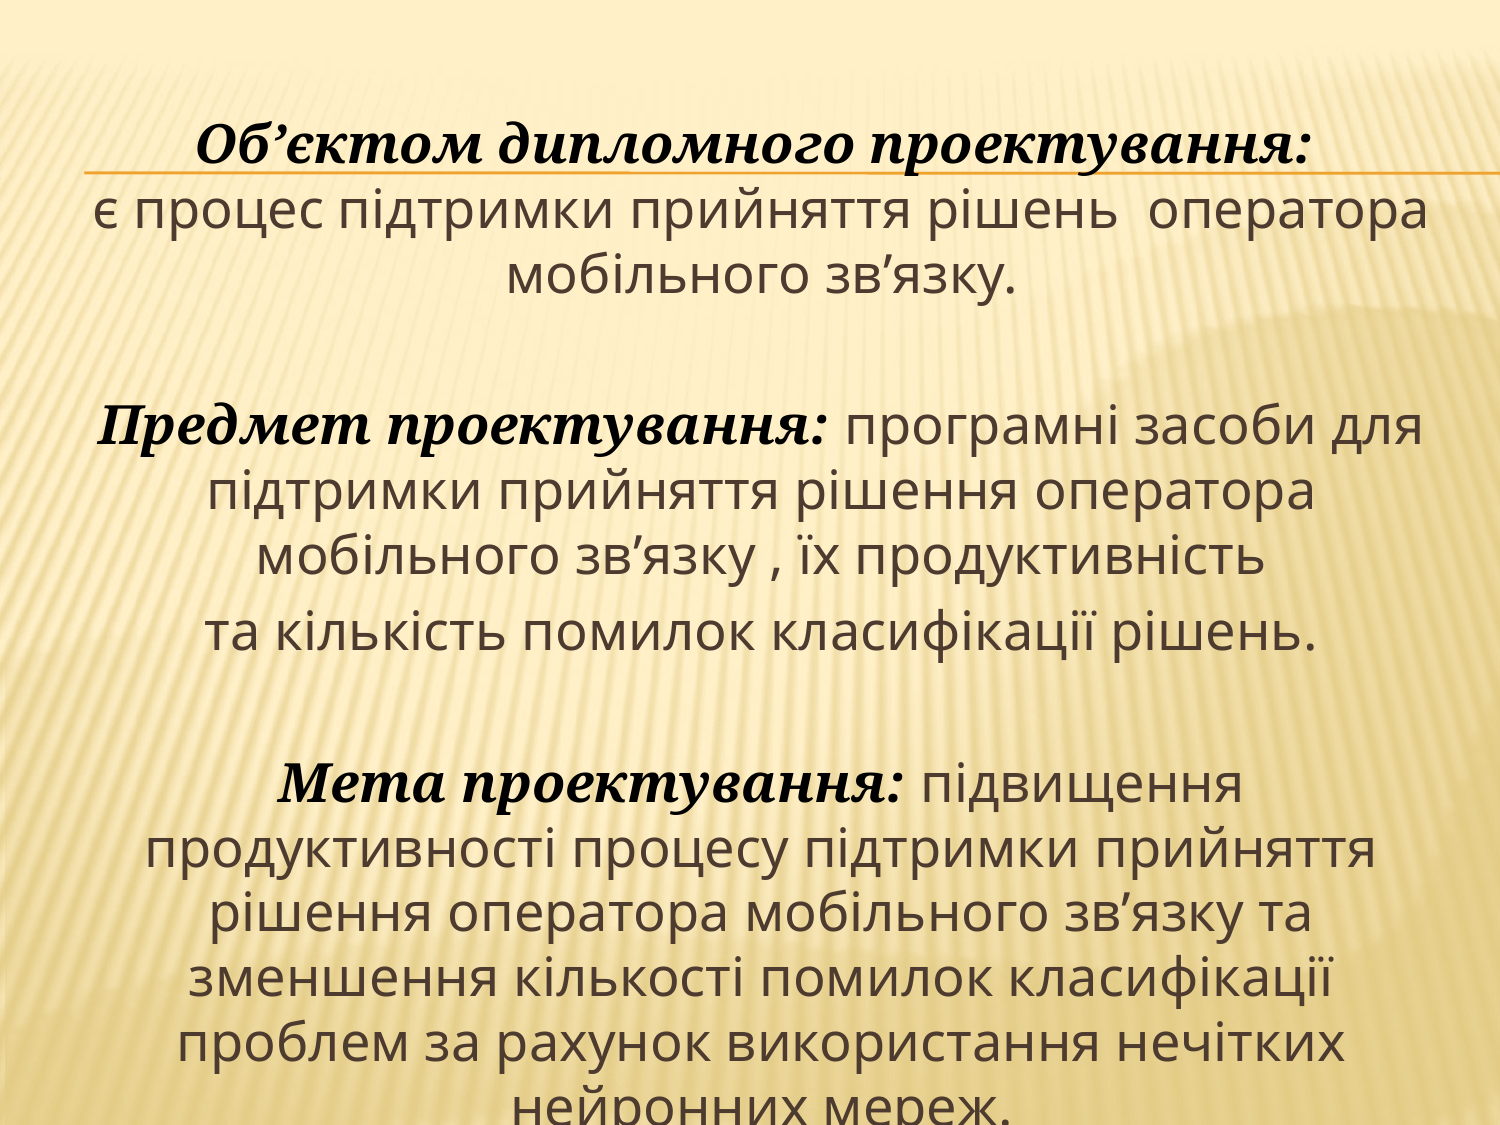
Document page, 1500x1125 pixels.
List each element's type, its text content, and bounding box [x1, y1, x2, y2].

list Об’єктом дипломного проектування: є процес підтримки прийняття рішень оператора мобільного зв’язку. Предмет проектування: програмні засоби для підтримки прийняття рішення оператора мобільного зв’язку , їх продуктивність та кількість помилок класифікації рішень. Мета проектування: підвищення продуктивності процесу підтримки прийняття рішення оператора мобільного зв’язку та зменшення кількості помилок класифікації проблем за рахунок використання нечітких нейронних мереж. [53, 101, 1471, 1118]
